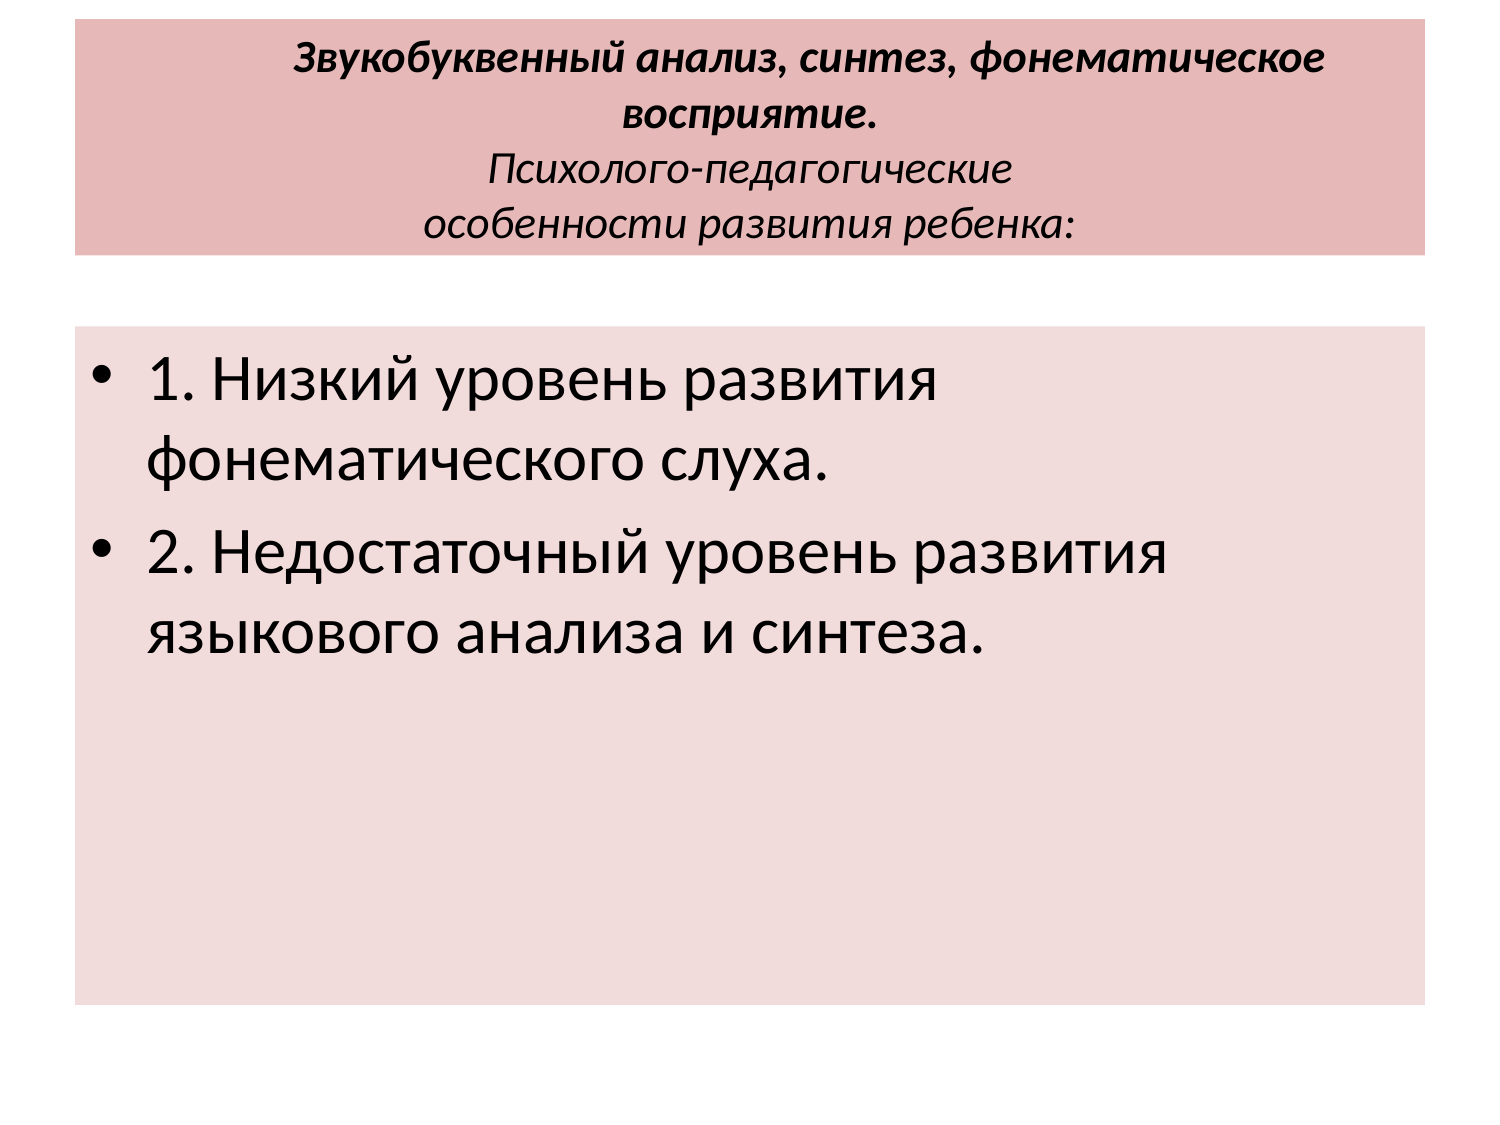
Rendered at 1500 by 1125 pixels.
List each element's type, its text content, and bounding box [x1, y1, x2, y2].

list 1. Низкий уровень развития фонематического слуха. 2. Недостаточный уровень развития языкового анализа и синтеза. [75, 326, 1425, 1005]
title Звукобуквенный анализ, синтез, фонематическое восприятие. Психолого-педагогические особенности развития ребенка: [75, 19, 1425, 256]
